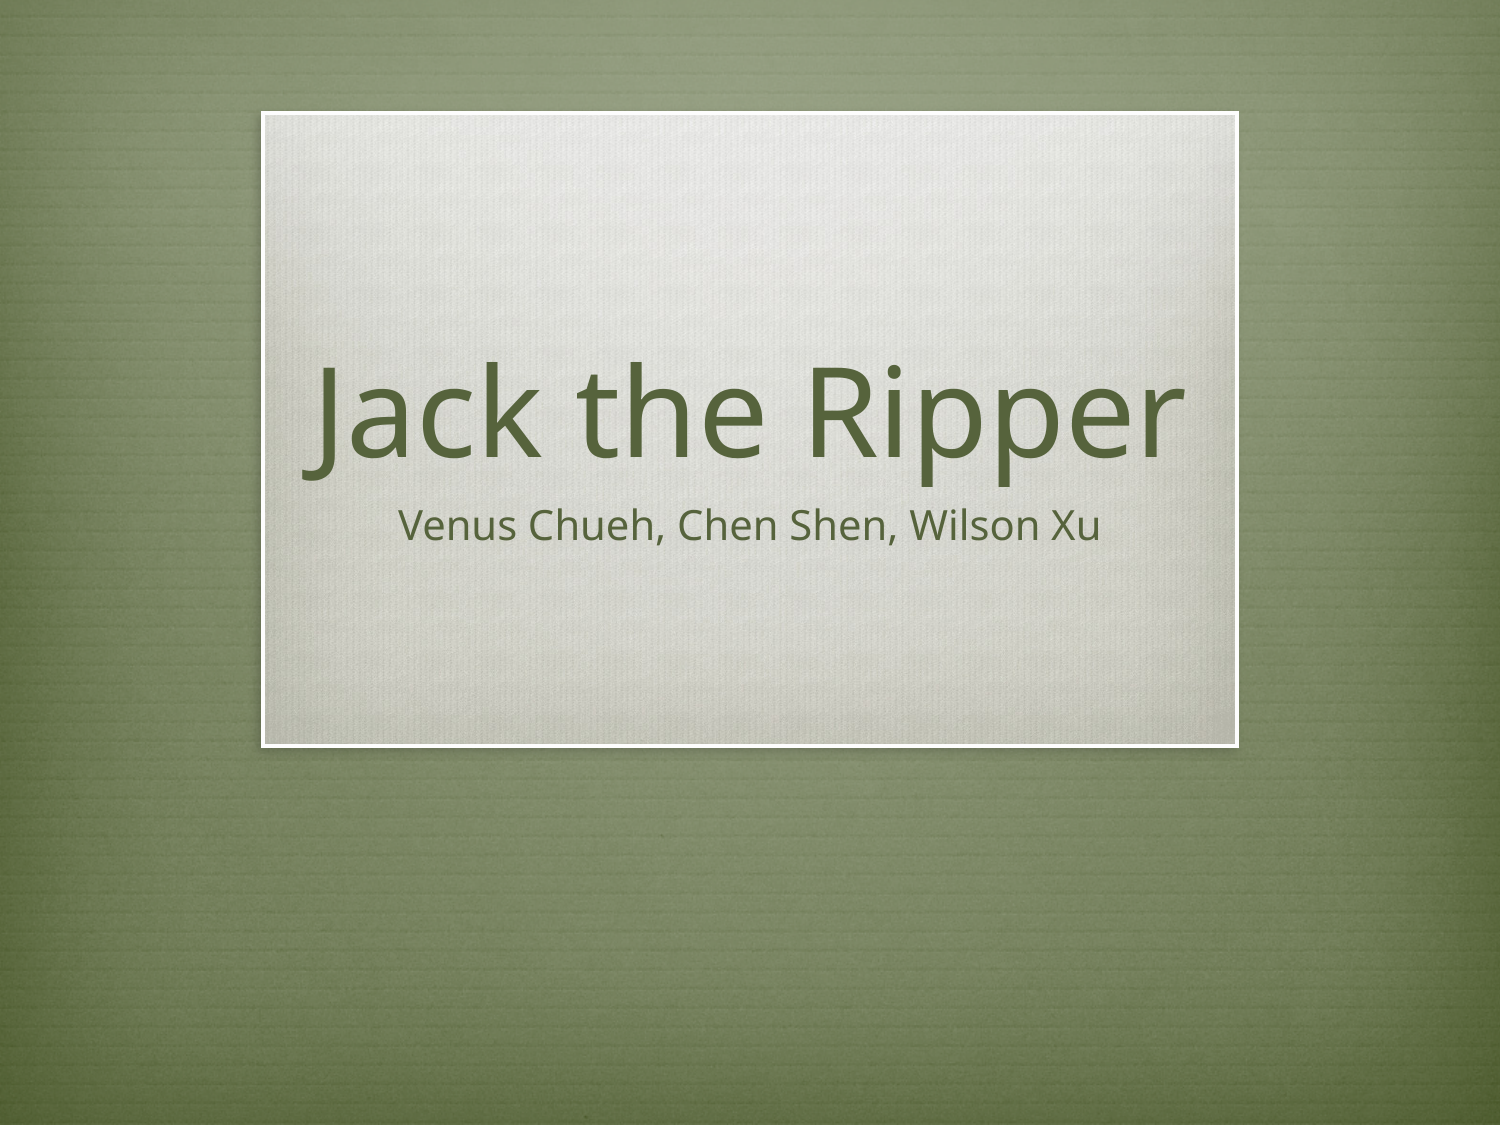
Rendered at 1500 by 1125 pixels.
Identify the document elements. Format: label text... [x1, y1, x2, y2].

picture [265, 115, 1235, 744]
title Jack the Ripper [280, 187, 1220, 491]
subtitle Venus Chueh, Chen Shen, Wilson Xu [280, 491, 1220, 657]
